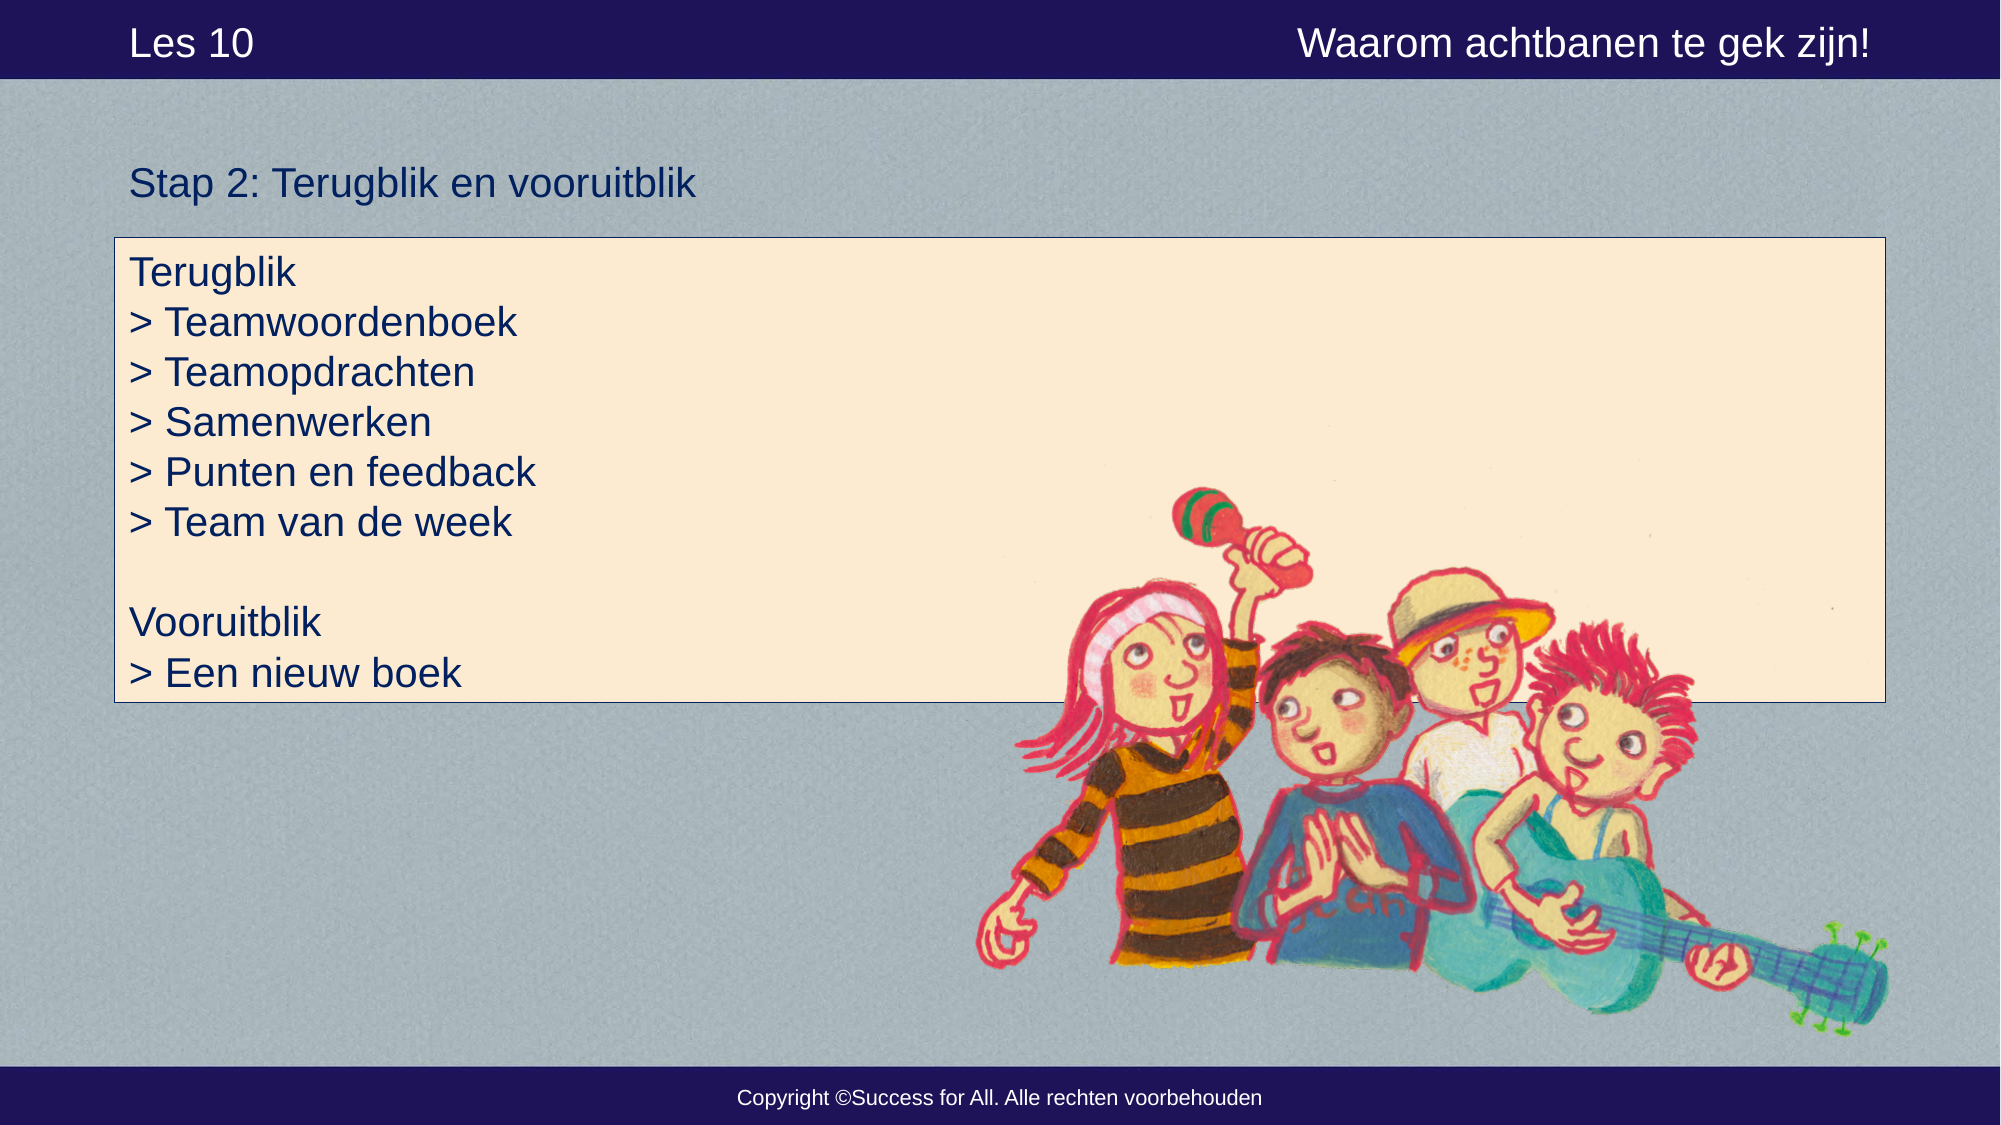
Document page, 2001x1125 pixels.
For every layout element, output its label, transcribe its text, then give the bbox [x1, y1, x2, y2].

text_box Copyright ©Success for All. Alle rechten voorbehouden [0, 1076, 2000, 1125]
picture [0, 0, 2001, 1125]
text_box Les 10 [114, 8, 354, 73]
text_box Stap 2: Terugblik en vooruitblik [113, 148, 1635, 214]
text_box Terugblik > Teamwoordenboek > Teamopdrachten > Samenwerken > Punten en feedback > Team van de week Vooruitblik > Een nieuw boek [114, 237, 1886, 703]
text_box Waarom achtbanen te gek zijn! [999, 8, 1886, 73]
